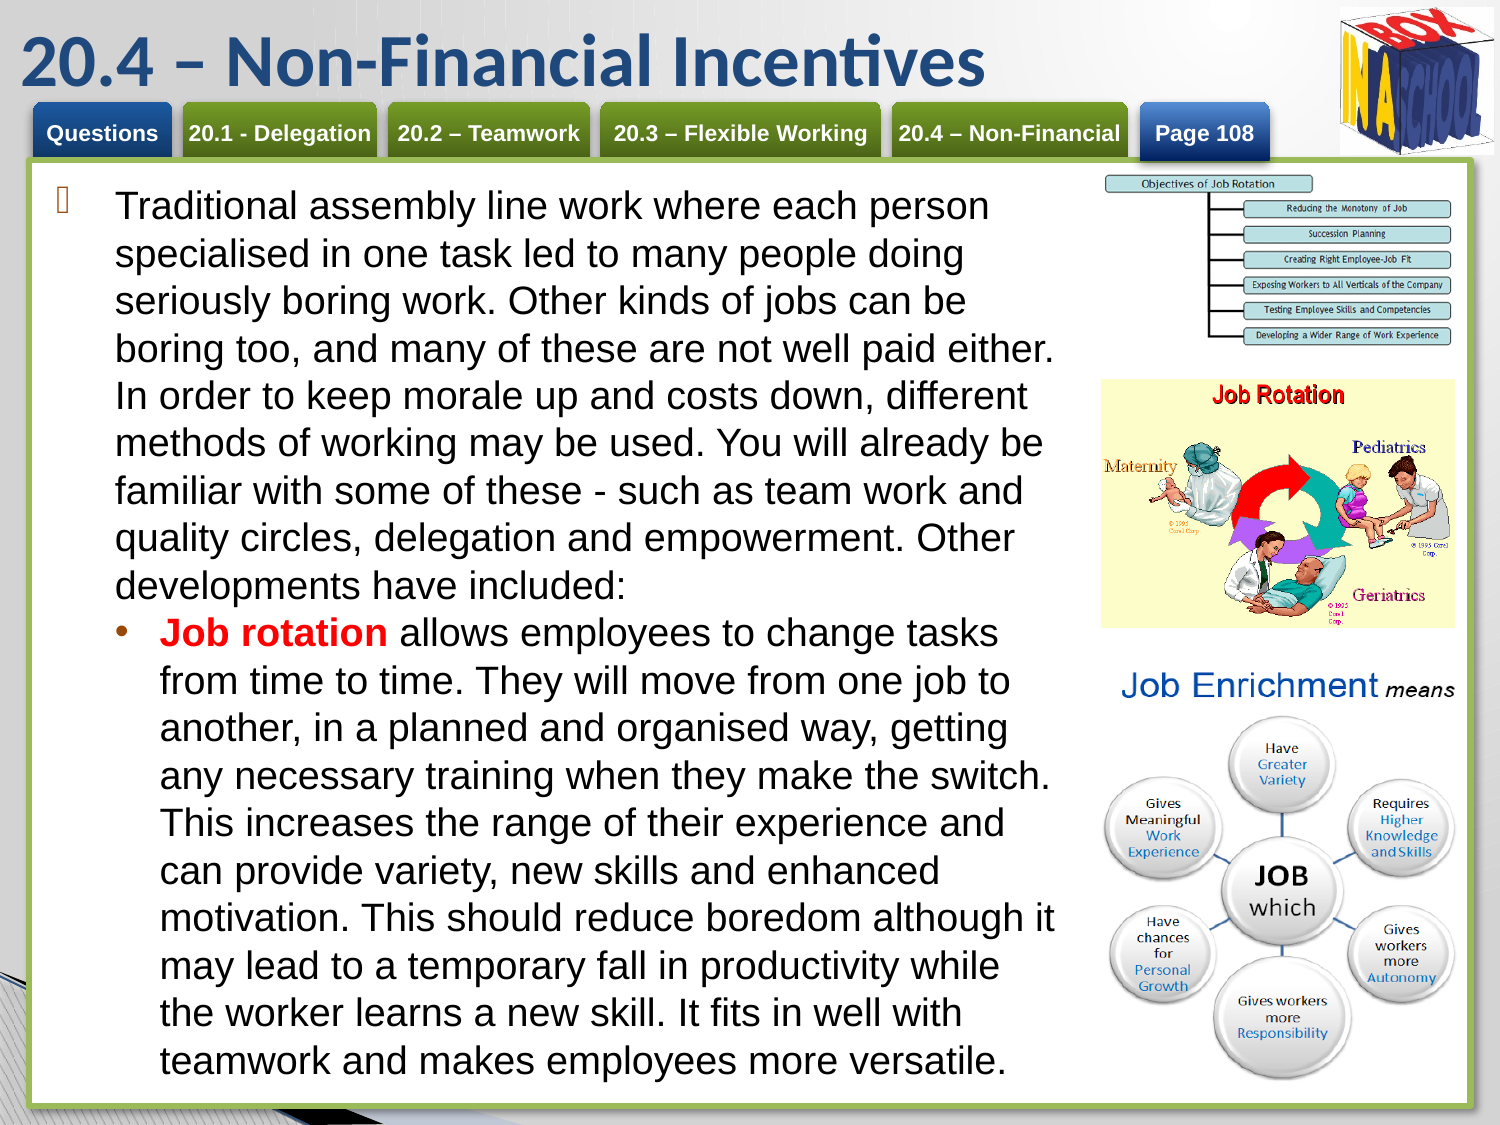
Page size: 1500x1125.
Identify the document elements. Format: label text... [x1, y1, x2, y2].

title 20.4 – Non-Financial Incentives [5, 11, 1270, 102]
picture [1100, 171, 1456, 347]
picture [1340, 7, 1495, 155]
text_box Page 108 [1139, 101, 1270, 161]
picture [1100, 668, 1459, 1083]
picture [1100, 379, 1456, 628]
text_box Traditional assembly line work where each person specialised in one task led to many people doing seriously boring work. Other kinds of jobs can be boring too, and many of these are not well paid either. In order to keep morale up and costs down, different methods of working may be used. You will already be familiar with some of these - such as team work and quality circles, delegation and empowerment. Other developments have included: Job rotation allows employees to change tasks from time to time. They will move from one job to another, in a planned and organised way, getting any necessary training when they make the switch. This increases the range of their experience and can provide variety, new skills and enhanced motivation. This should reduce boredom although it may lead to a temporary fall in productivity while the worker learns a new skill. It fits in well with teamwork and makes employees more versatile. [41, 172, 1081, 1090]
picture [281, 1114, 303, 1125]
